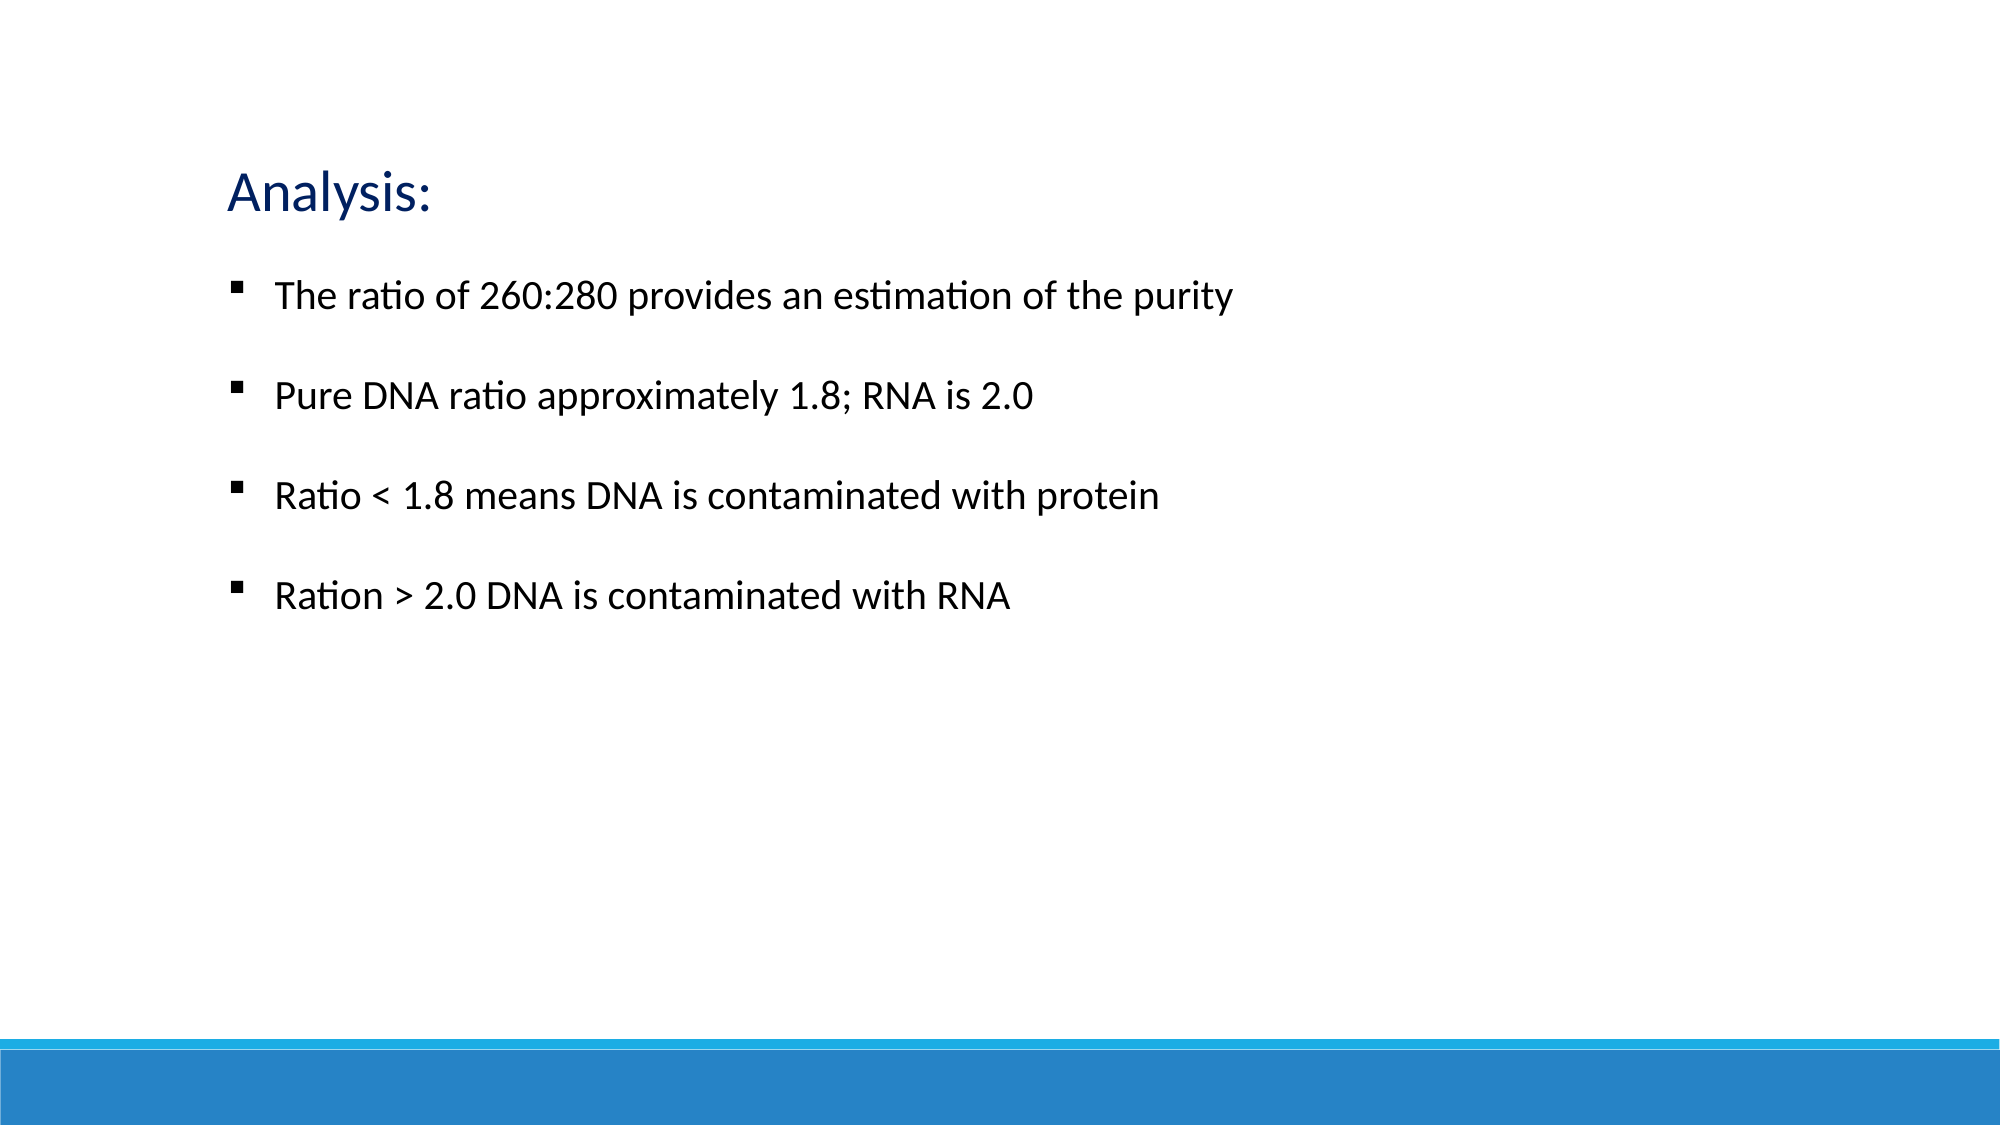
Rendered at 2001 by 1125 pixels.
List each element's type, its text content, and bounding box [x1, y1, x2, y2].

text_box Analysis: The ratio of 260:280 provides an estimation of the purity Pure DNA ratio approximately 1.8; RNA is 2.0 Ratio < 1.8 means DNA is contaminated with protein Ration > 2.0 DNA is contaminated with RNA [213, 145, 1815, 671]
